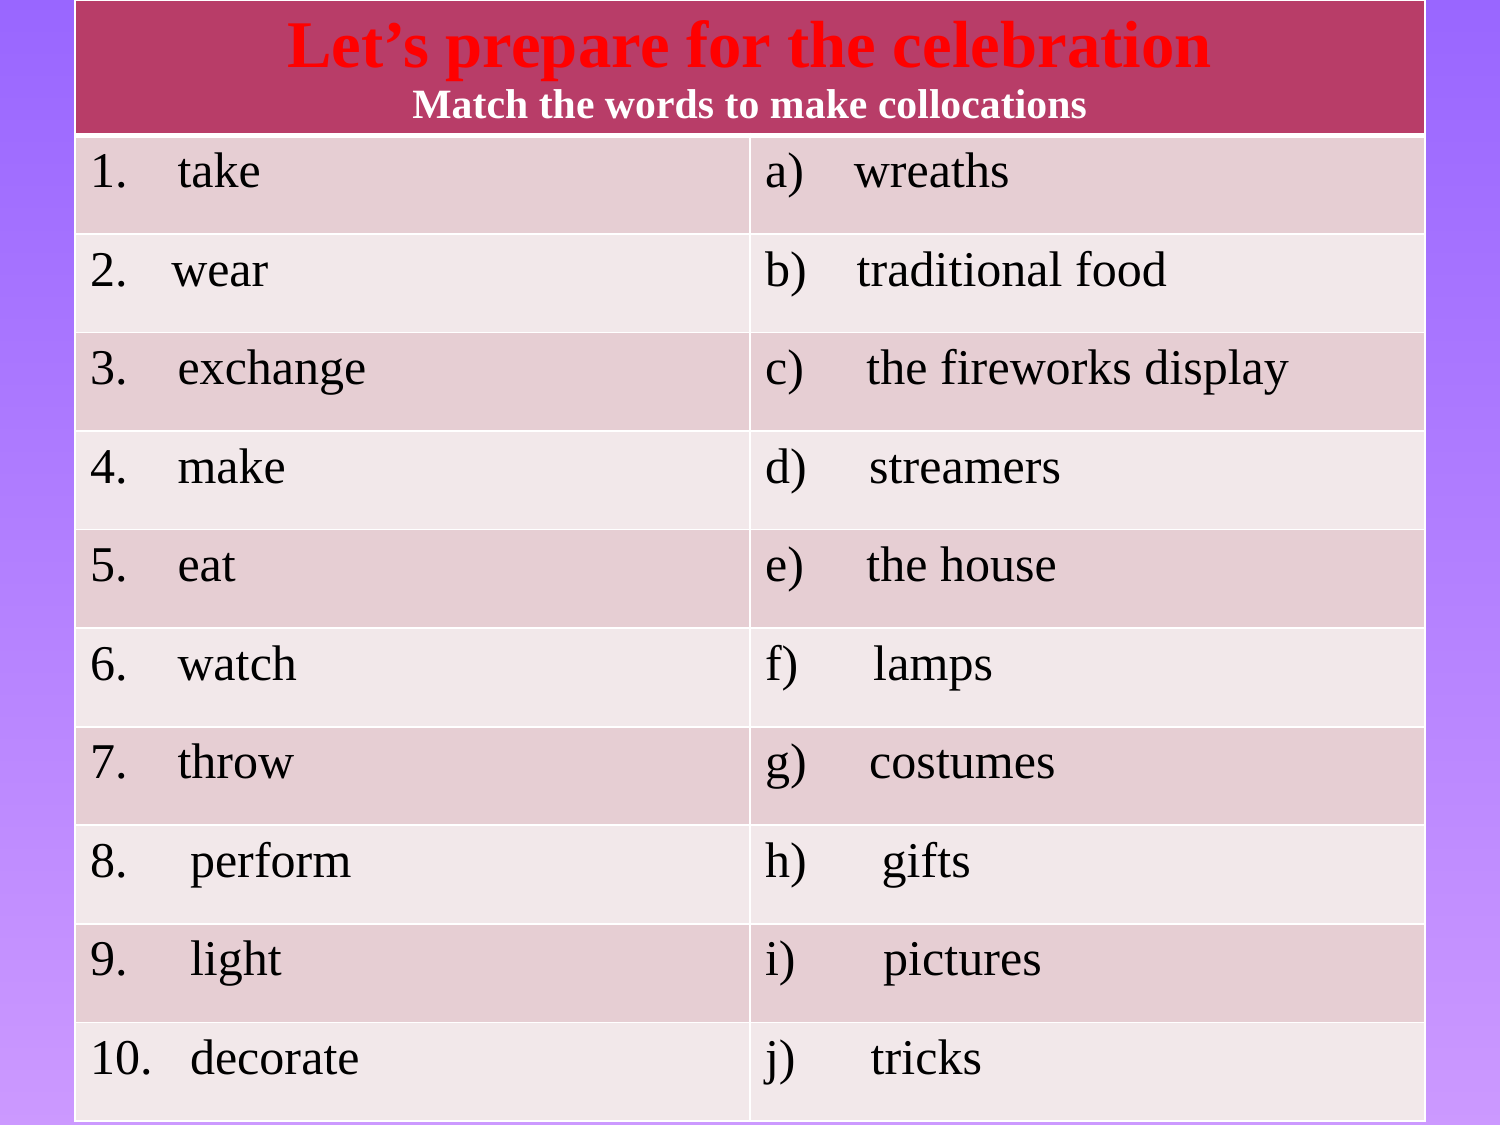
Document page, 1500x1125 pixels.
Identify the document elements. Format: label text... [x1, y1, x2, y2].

table_cell 10. decorate [76, 1023, 749, 1120]
table_cell wear [76, 235, 749, 332]
table_cell h) gifts [751, 826, 1424, 923]
table_cell 6. watch [76, 629, 749, 726]
table_cell b) traditional food [751, 235, 1424, 332]
table_cell d) streamers [751, 432, 1424, 529]
table_cell g) costumes [751, 728, 1424, 824]
table_cell 9. light [76, 925, 749, 1022]
table_header Let’s prepare for the celebration Match the words to make collocations [76, 1, 1424, 133]
table_cell 3. exchange [76, 333, 749, 430]
table_cell 1. take [76, 138, 749, 233]
table_cell e) the house [751, 530, 1424, 627]
table_cell i) pictures [751, 925, 1424, 1022]
table_cell 7. throw [76, 728, 749, 824]
table_cell j) tricks [751, 1023, 1424, 1120]
table_cell 5. eat [76, 530, 749, 627]
table_cell 4. make [76, 432, 749, 529]
table_cell f) lamps [751, 629, 1424, 726]
table_cell 8. perform [76, 826, 749, 923]
table_cell c) the fireworks display [751, 333, 1424, 430]
table_cell a) wreaths [751, 138, 1424, 233]
